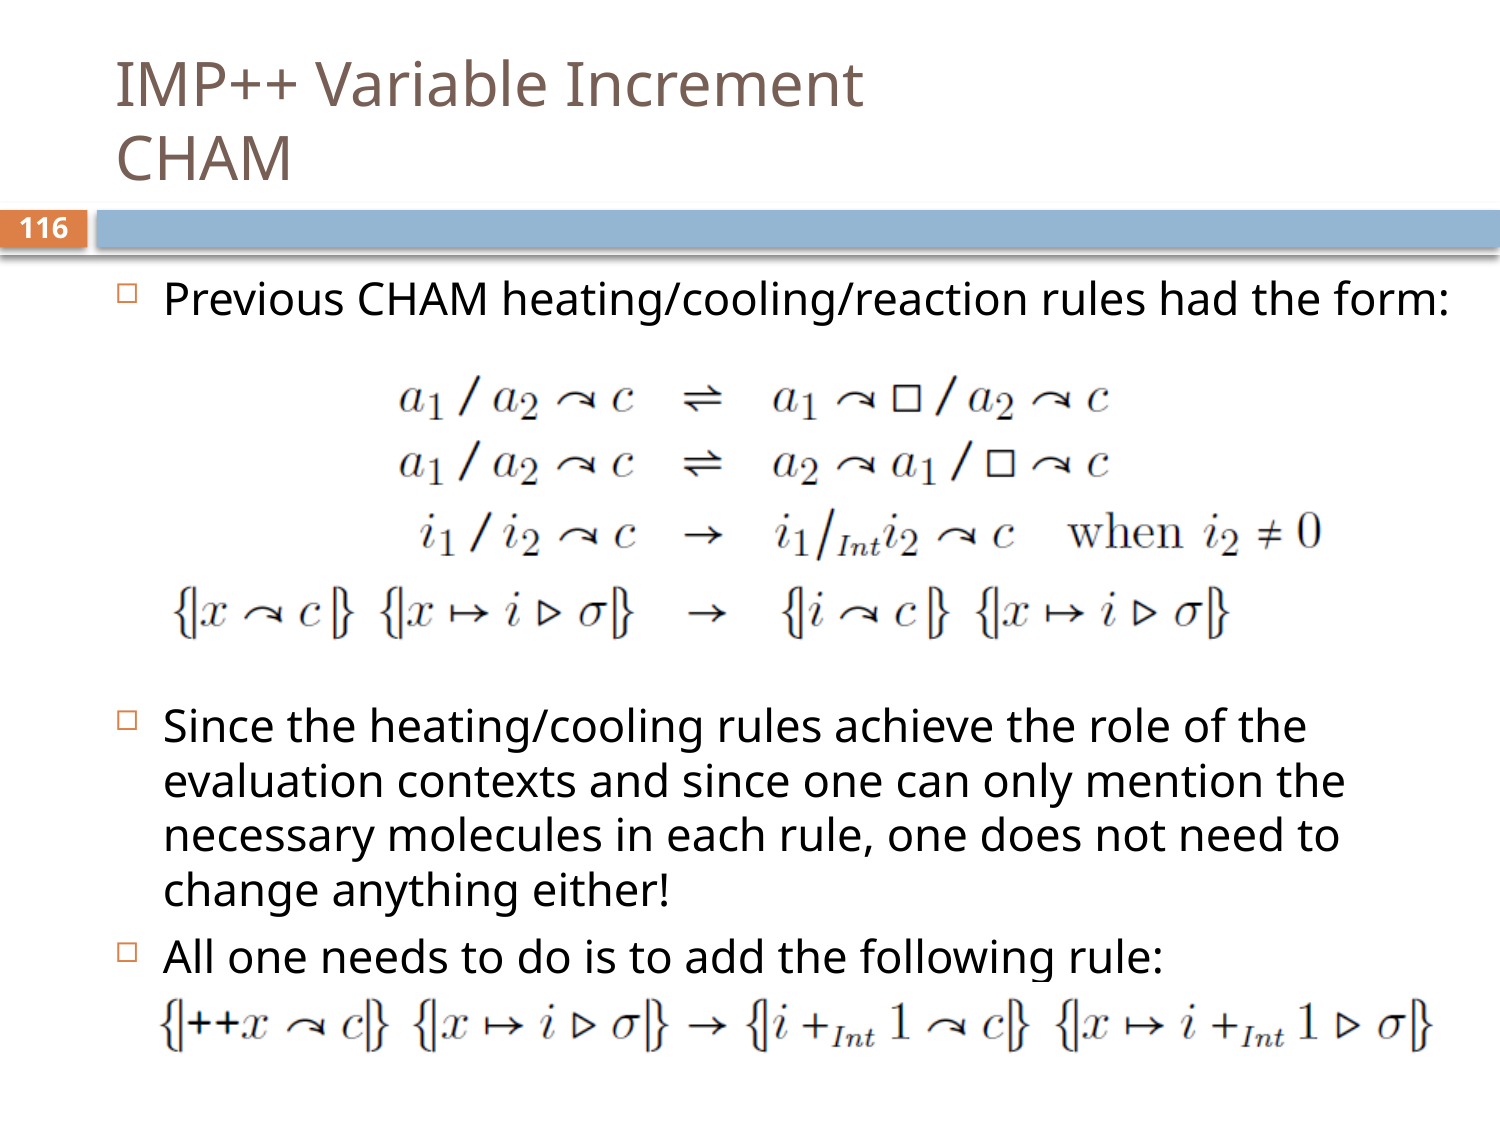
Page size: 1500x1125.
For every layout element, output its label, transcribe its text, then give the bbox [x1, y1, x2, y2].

title IMP++ Variable Increment CHAM [100, 37, 1438, 200]
picture [402, 497, 1335, 568]
list Previous CHAM heating/cooling/reaction rules had the form: Since the heating/cooling rules achieve the role of the evaluation contexts and since one can only mention the necessary molecules in each rule, one does not need to change anything either! All one needs to do is to add the following rule: [100, 262, 1475, 1013]
picture [149, 982, 1448, 1063]
picture [162, 569, 1237, 651]
picture [377, 374, 1123, 493]
slide_number 116 [0, 208, 88, 249]
